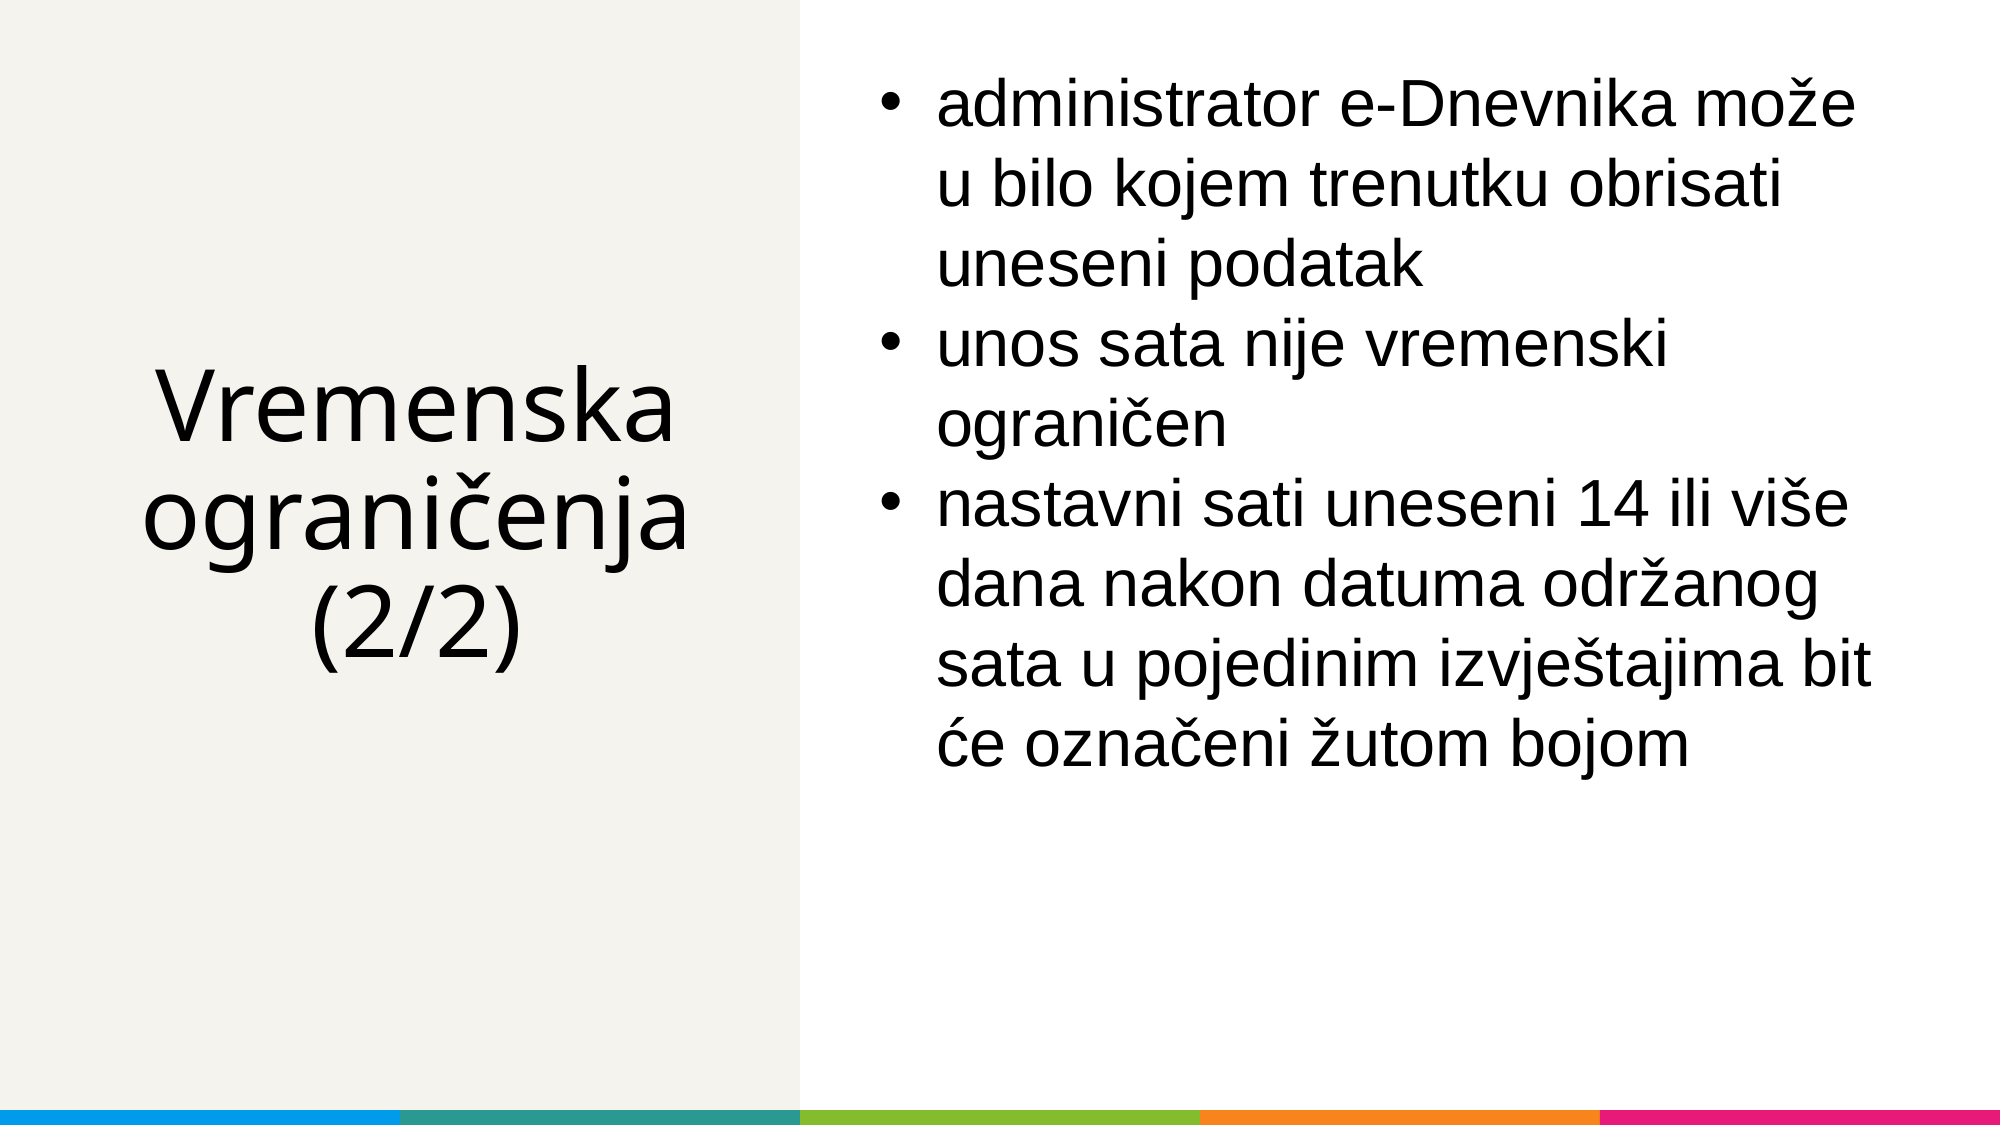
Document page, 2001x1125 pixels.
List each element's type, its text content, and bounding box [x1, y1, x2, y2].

text_box administrator e-Dnevnika može u bilo kojem trenutku obrisati uneseni podatak unos sata nije vremenski ograničen nastavni sati uneseni 14 ili više dana nakon datuma održanog sata u pojedinim izvještajima bit će označeni žutom bojom [864, 52, 1924, 788]
title Vremenska ograničenja (2/2) [94, 423, 740, 687]
